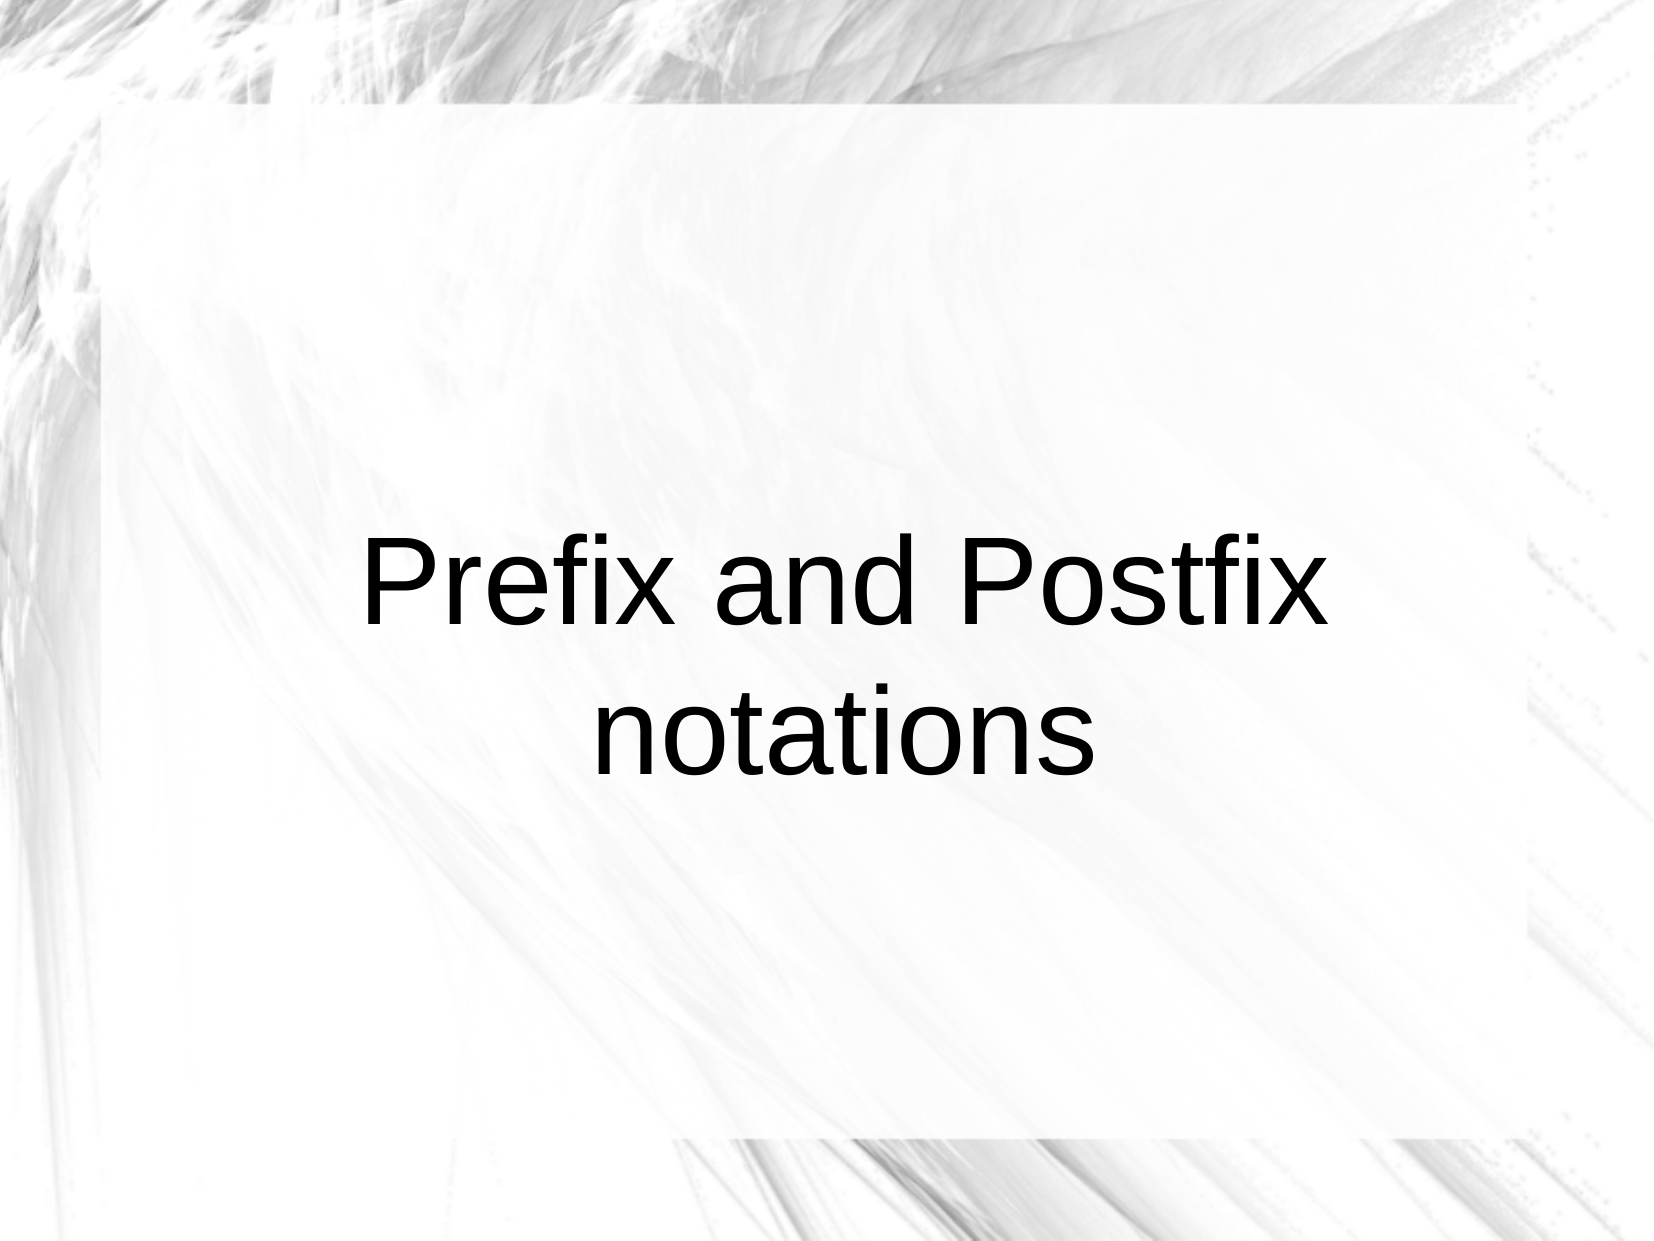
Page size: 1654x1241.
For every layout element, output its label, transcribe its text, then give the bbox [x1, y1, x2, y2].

list Prefix and Postfix notations [118, 319, 1571, 1102]
picture [0, 0, 1654, 1241]
